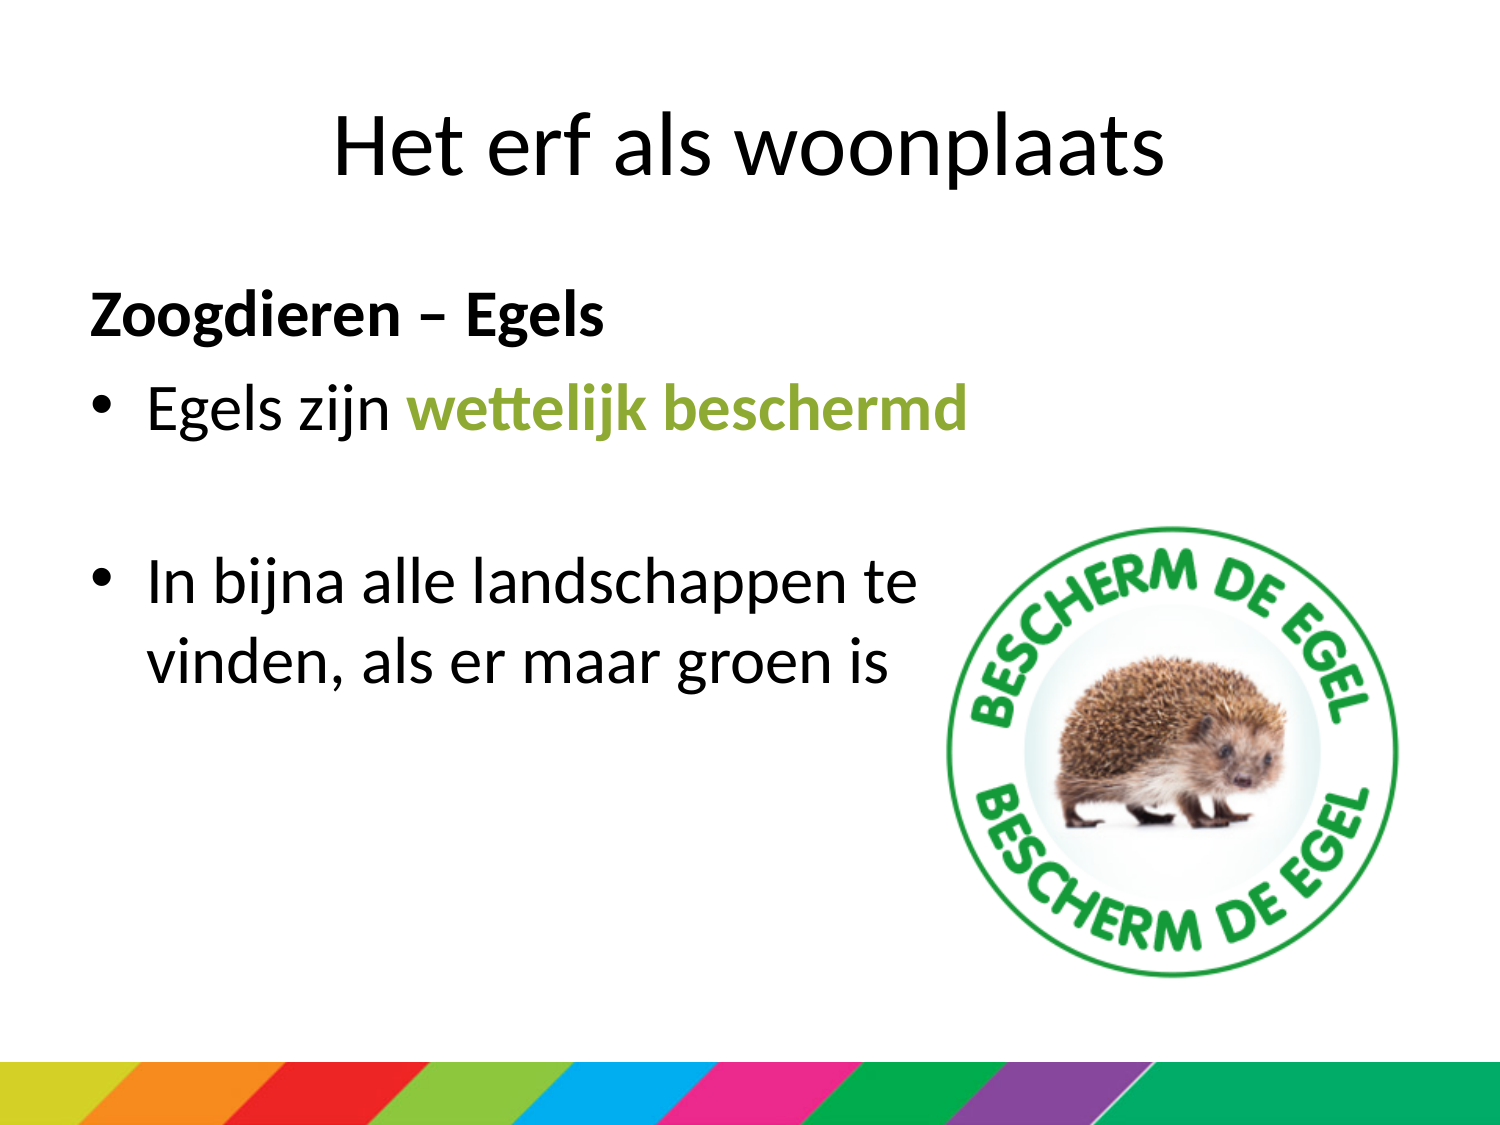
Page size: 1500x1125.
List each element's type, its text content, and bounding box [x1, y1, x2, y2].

title Het erf als woonplaats [75, 45, 1425, 233]
list Zoogdieren – Egels Egels zijn wettelijk beschermd In bijna alle landschappen te vinden, als er maar groen is [75, 262, 1425, 1005]
picture [656, 1062, 1500, 1125]
picture [923, 503, 1426, 1006]
picture [0, 1062, 574, 1125]
